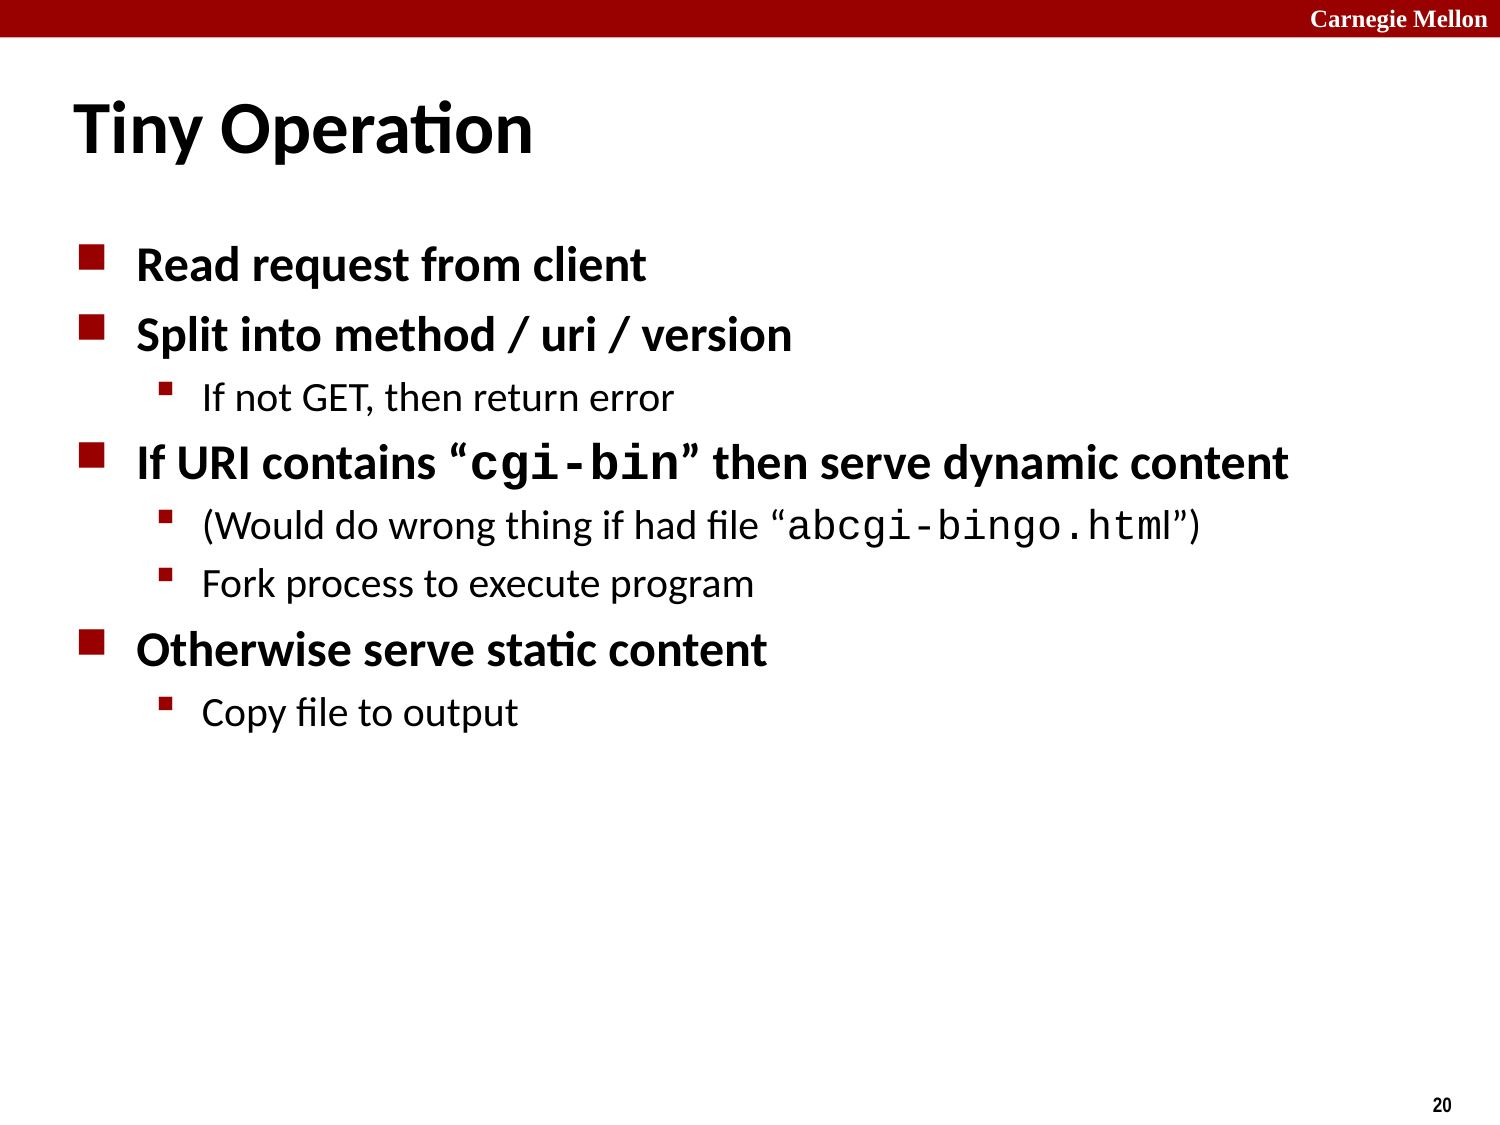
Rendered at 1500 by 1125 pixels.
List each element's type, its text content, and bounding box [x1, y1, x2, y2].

title Tiny Operation [58, 71, 1305, 197]
list Read request from client Split into method / uri / version If not GET, then return error If URI contains “cgi-bin” then serve dynamic content (Would do wrong thing if had file “abcgi-bingo.html”) Fork process to execute program Otherwise serve static content Copy file to output [64, 223, 1361, 1040]
